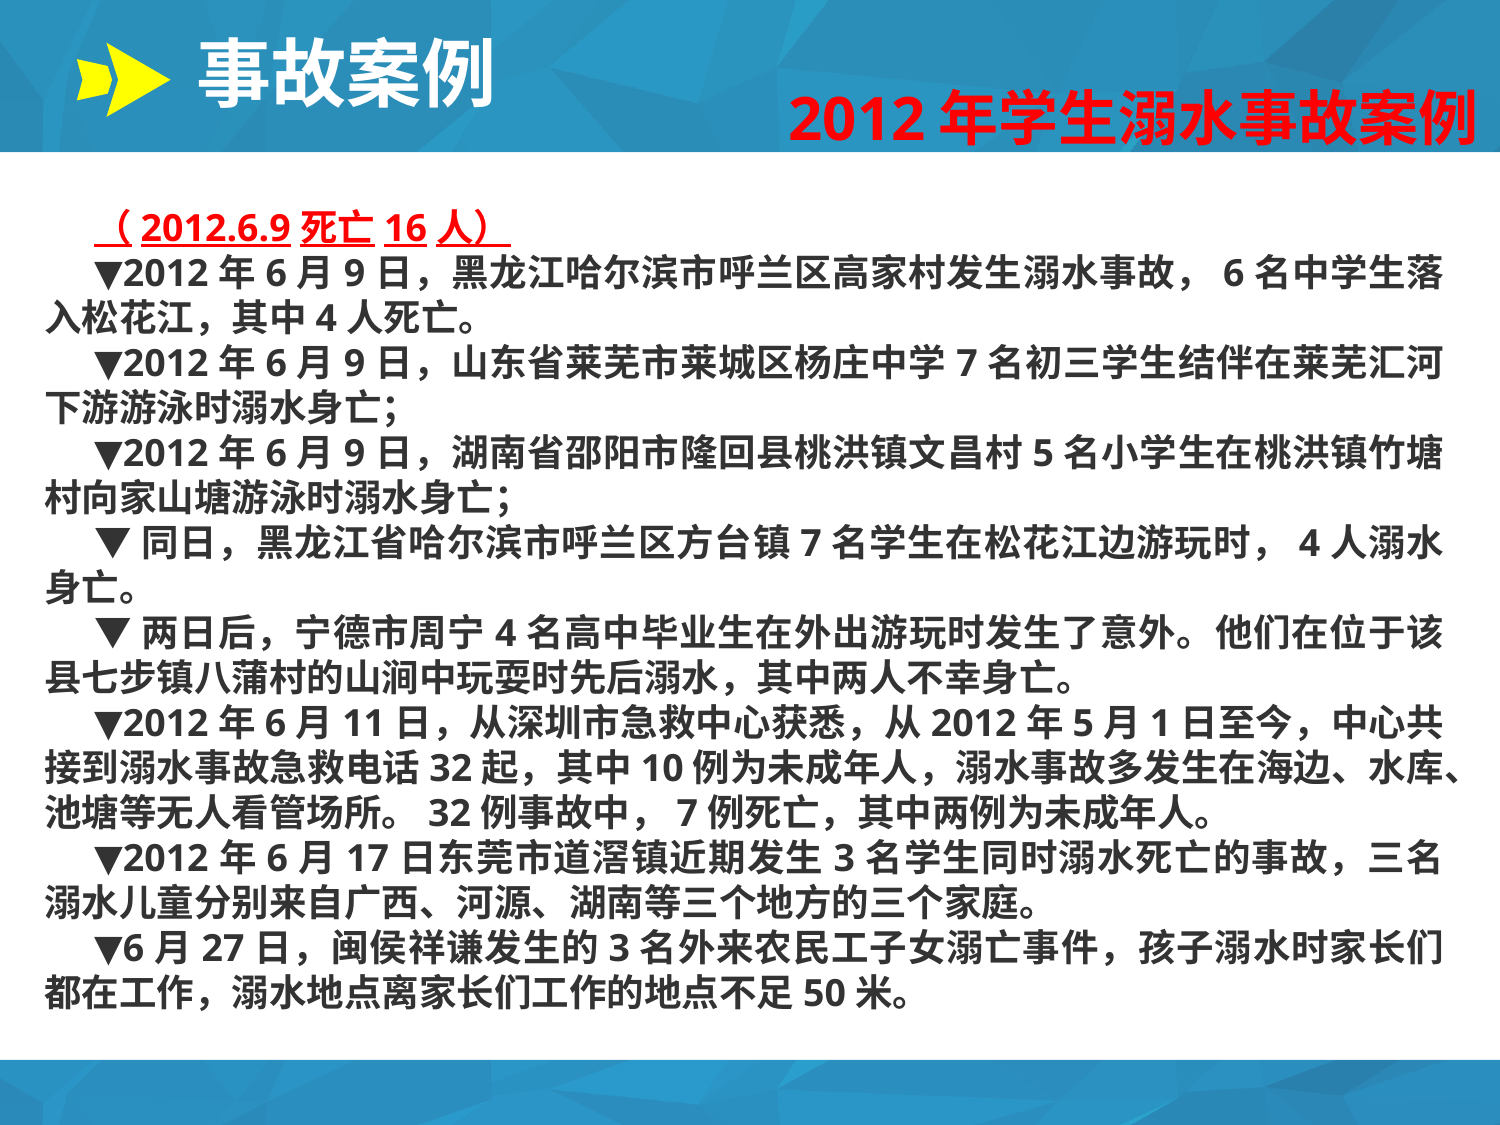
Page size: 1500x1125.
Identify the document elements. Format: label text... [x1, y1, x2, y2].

text_box （2012.6.9死亡16人） ▼2012年6月9日，黑龙江哈尔滨市呼兰区高家村发生溺水事故，6名中学生落入松花江，其中4人死亡。 ▼2012年6月9日，山东省莱芜市莱城区杨庄中学7名初三学生结伴在莱芜汇河下游游泳时溺水身亡； ▼2012年6月9日，湖南省邵阳市隆回县桃洪镇文昌村5名小学生在桃洪镇竹塘村向家山塘游泳时溺水身亡； ▼同日，黑龙江省哈尔滨市呼兰区方台镇7名学生在松花江边游玩时，4人溺水身亡。 ▼两日后，宁德市周宁4名高中毕业生在外出游玩时发生了意外。他们在位于该县七步镇八蒲村的山涧中玩耍时先后溺水，其中两人不幸身亡。 ▼2012年6月11日，从深圳市急救中心获悉，从2012年5月1日至今，中心共接到溺水事故急救电话32起，其中10例为未成年人，溺水事故多发生在海边、水库、池塘等无人看管场所。32例事故中，7例死亡，其中两例为未成年人。 ▼2012年6月17日东莞市道滘镇近期发生3名学生同时溺水死亡的事故，三名溺水儿童分别来自广西、河源、湖南等三个地方的三个家庭。 ▼6月27日，闽侯祥谦发生的3名外来农民工子女溺亡事件，孩子溺水时家长们都在工作，溺水地点离家长们工作的地点不足50米。 [29, 196, 1459, 1022]
title 2012年学生溺水事故案例 [773, 65, 1500, 162]
text_box 事故案例 [182, 18, 512, 124]
